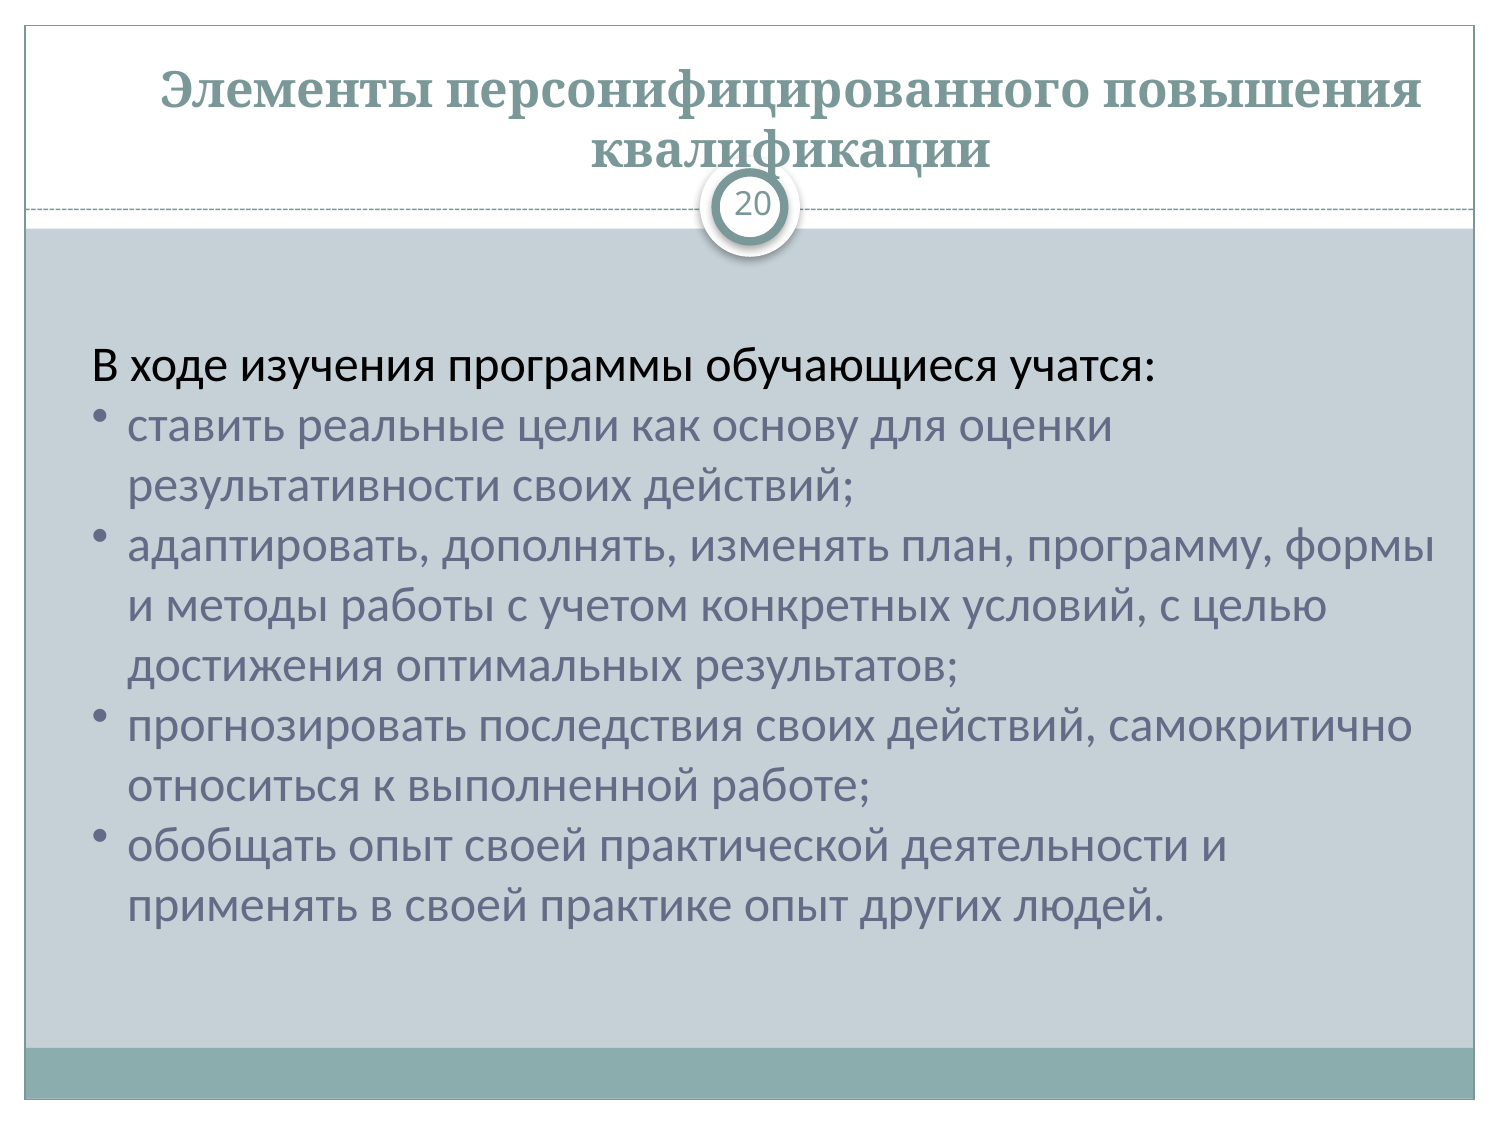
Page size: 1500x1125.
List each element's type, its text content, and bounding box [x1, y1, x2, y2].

title Элементы персонифицированного повышения квалификации [100, 37, 1483, 185]
slide_number 20 [715, 168, 791, 241]
text_box В ходе изучения программы обучающиеся учатся: ставить реальные цели как основу для оценки результативности своих действий; адаптировать, дополнять, изменять план, программу, формы и методы работы с учетом конкретных условий, с целью достижения оптимальных результатов; прогнозировать последствия своих действий, самокритично относиться к выполненной работе; обобщать опыт своей практической деятельности и применять в своей практике опыт других людей. [76, 278, 1471, 939]
